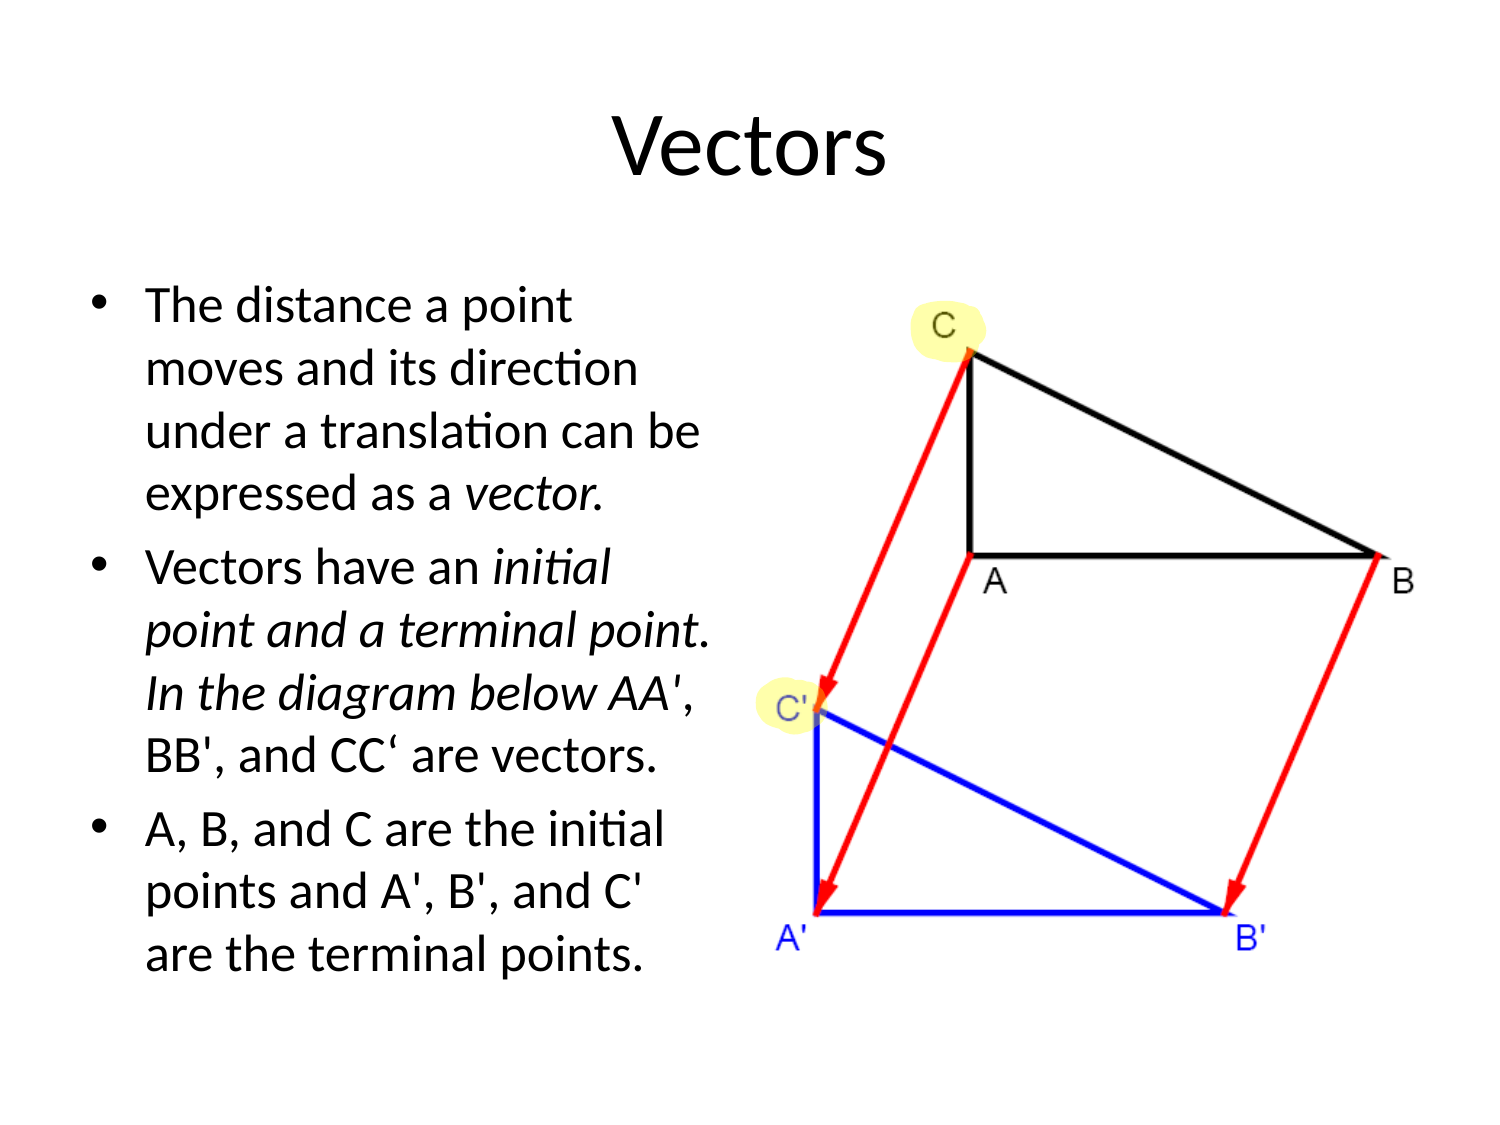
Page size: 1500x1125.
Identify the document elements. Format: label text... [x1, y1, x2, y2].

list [762, 283, 1426, 985]
title Vectors [75, 45, 1425, 233]
list The distance a point moves and its direction under a translation can be expressed as a vector. Vectors have an initial point and a terminal point. In the diagram below AA', BB', and CC‘ are vectors. A, B, and C are the initial points and A', B', and C' are the terminal points. [75, 262, 738, 1005]
